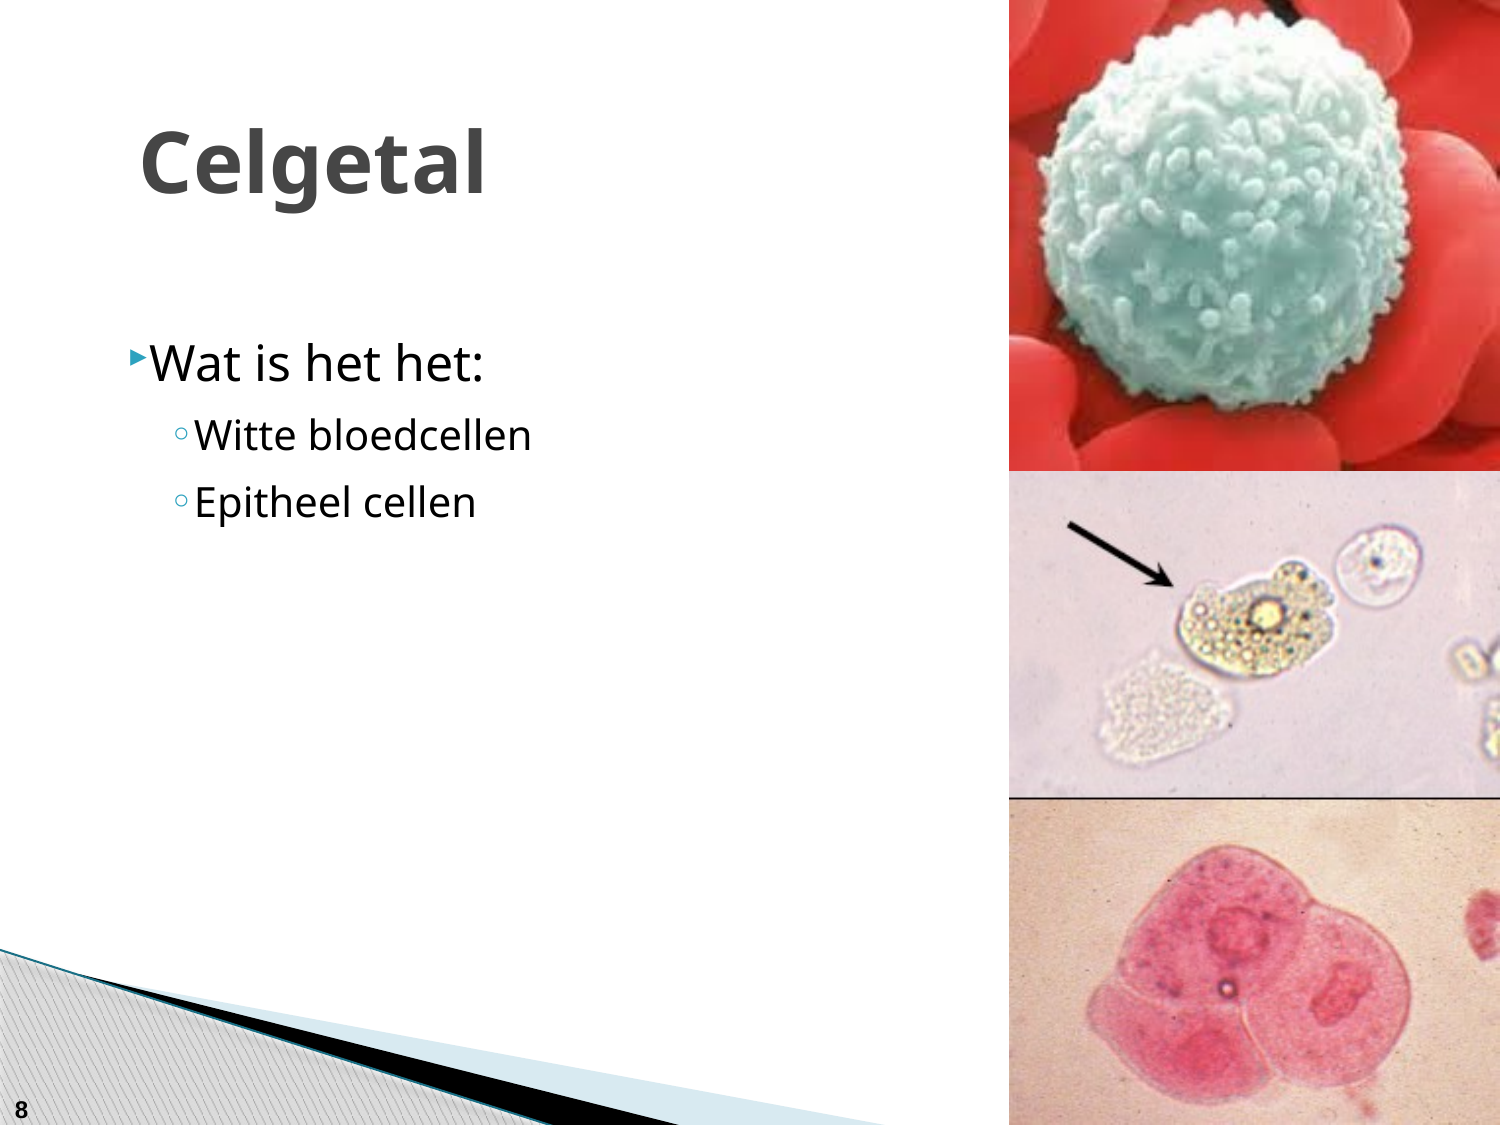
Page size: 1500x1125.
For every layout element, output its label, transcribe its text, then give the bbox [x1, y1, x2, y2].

list Wat is het het: Witte bloedcellen Epitheel cellen [112, 312, 738, 1060]
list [1009, 0, 1500, 471]
title Celgetal [123, 78, 1003, 241]
picture [1009, 471, 1500, 1125]
